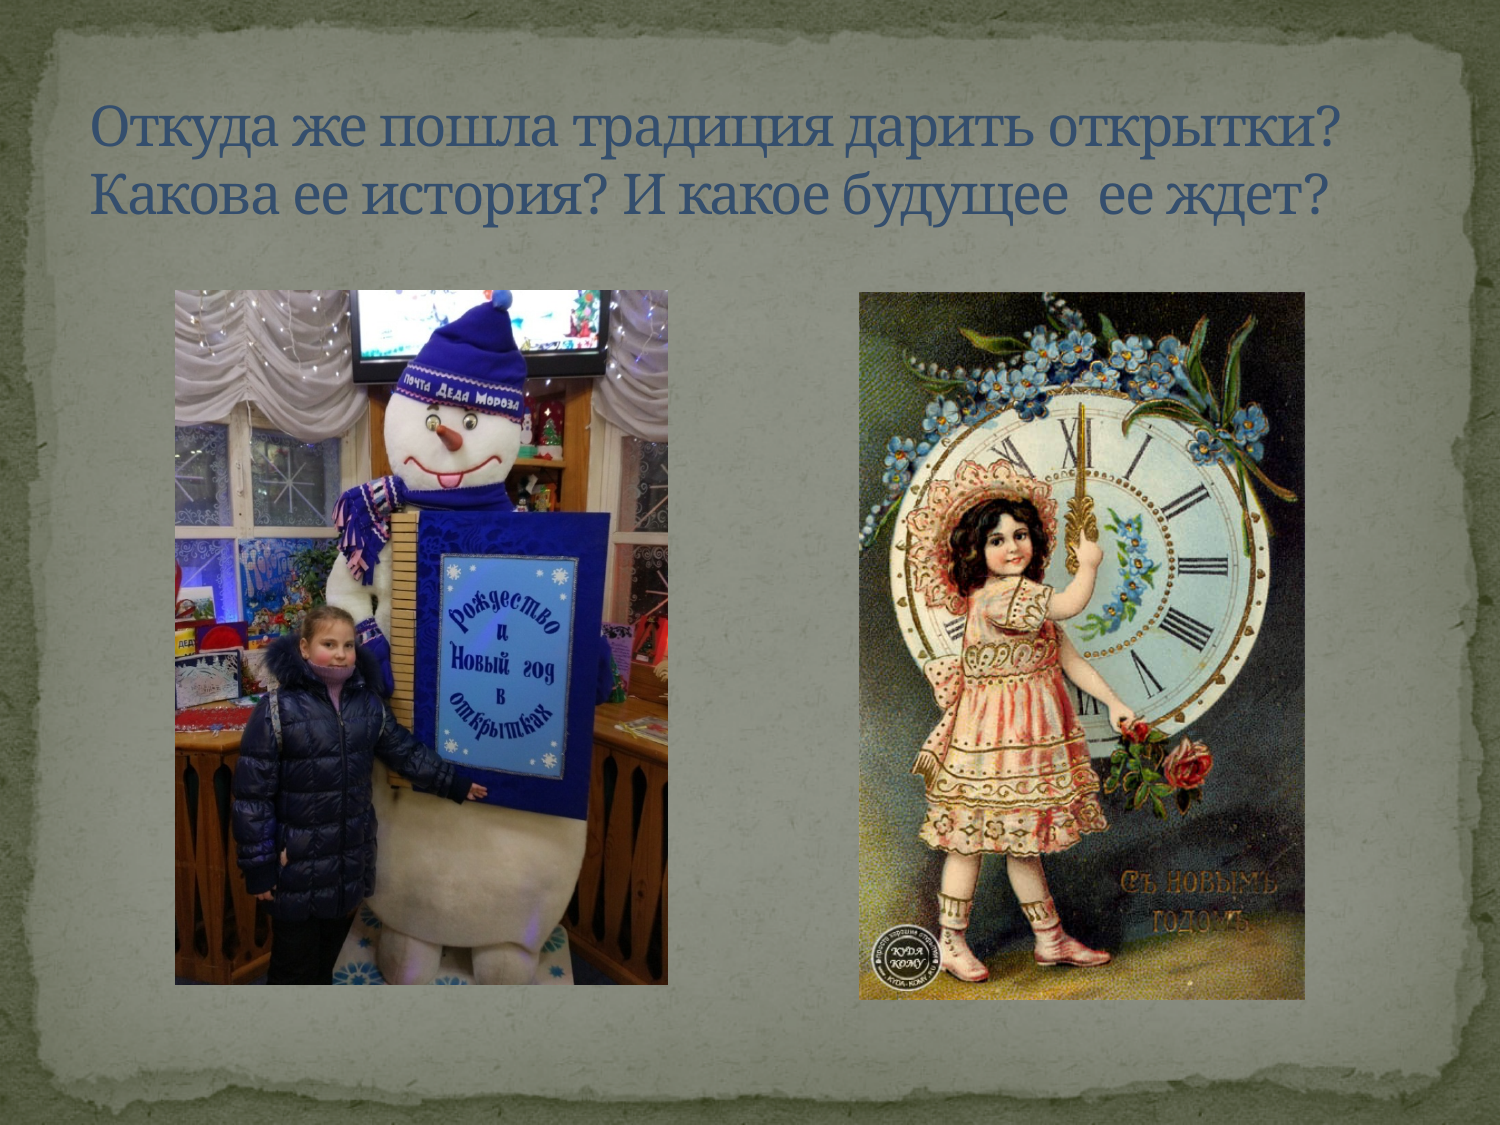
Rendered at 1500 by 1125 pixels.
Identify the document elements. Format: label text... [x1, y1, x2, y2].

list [178, 293, 667, 984]
title Откуда же пошла традиция дарить открытки? Какова ее история? И какое будущее ее ждет? [74, 58, 1425, 293]
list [862, 295, 1304, 999]
